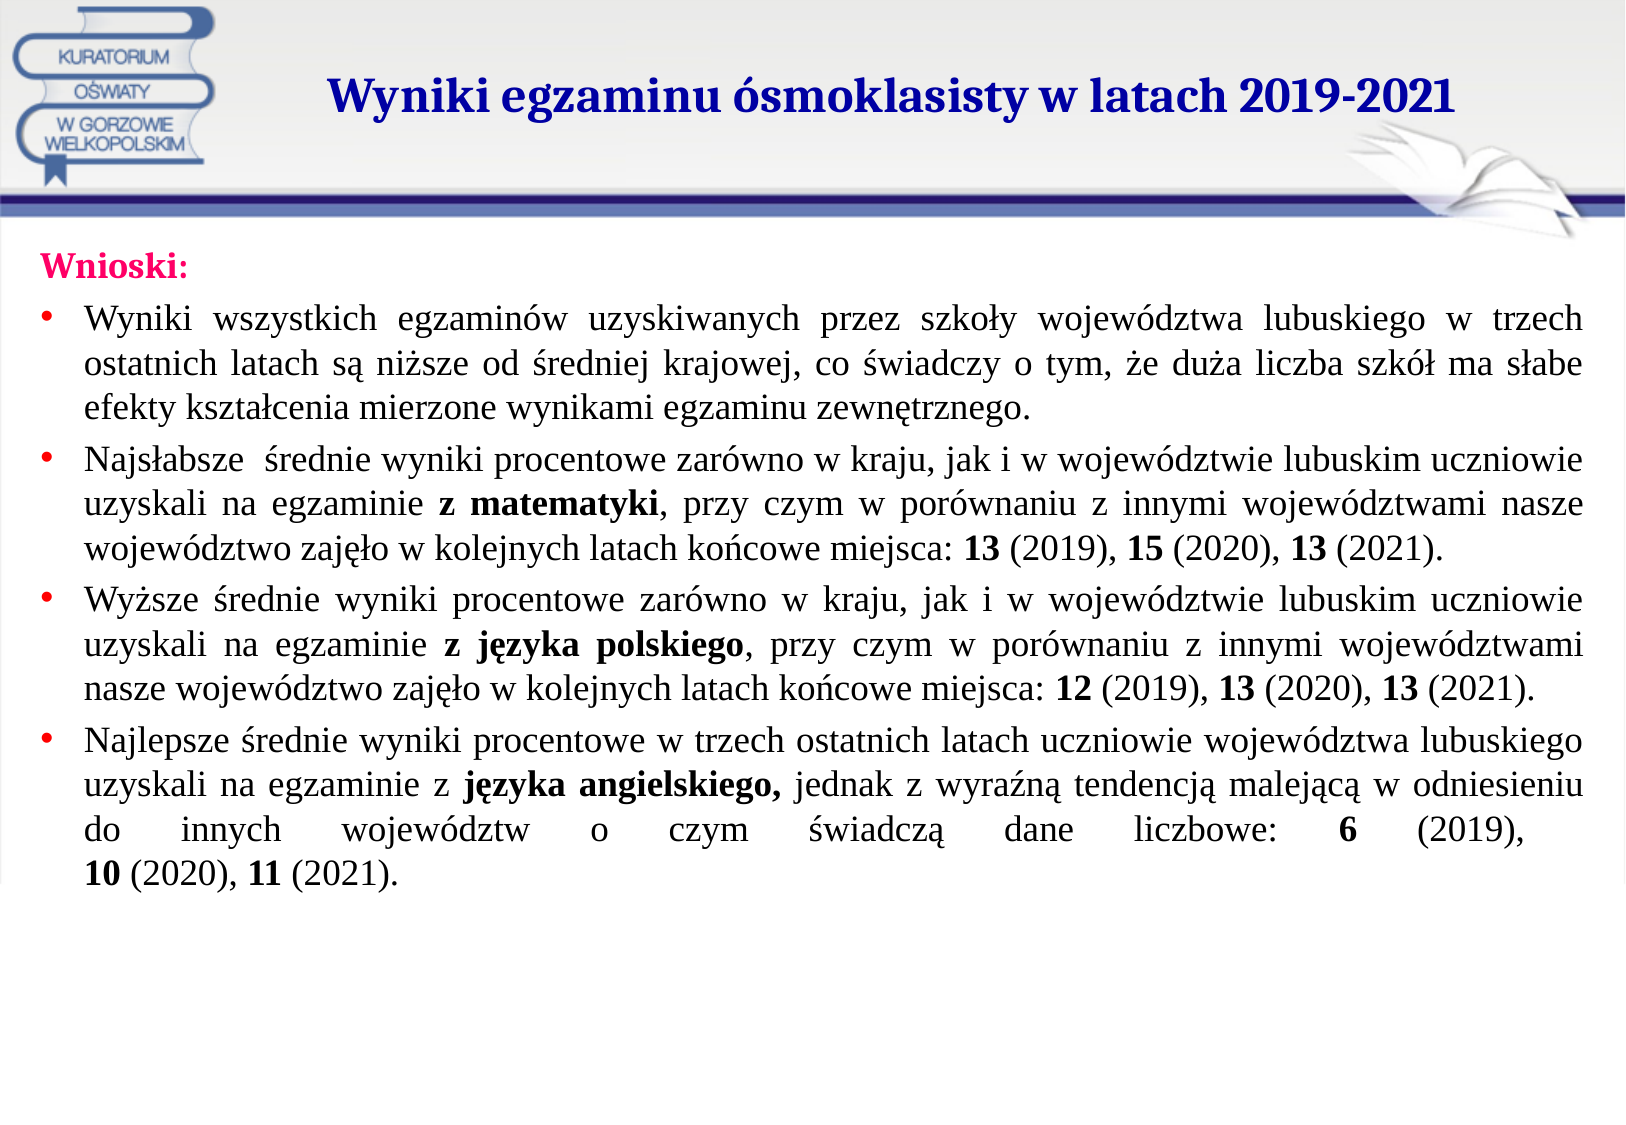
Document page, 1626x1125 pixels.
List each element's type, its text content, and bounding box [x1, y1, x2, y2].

list Wnioski: Wyniki wszystkich egzaminów uzyskiwanych przez szkoły województwa lubuskiego w trzech ostatnich latach są niższe od średniej krajowej, co świadczy o tym, że duża liczba szkół ma słabe efekty kształcenia mierzone wynikami egzaminu zewnętrznego. Najsłabsze średnie wyniki procentowe zarówno w kraju, jak i w województwie lubuskim uczniowie uzyskali na egzaminie z matematyki, przy czym w porównaniu z innymi województwami nasze województwo zajęło w kolejnych latach końcowe miejsca: 13 (2019), 15 (2020), 13 (2021). Wyższe średnie wyniki procentowe zarówno w kraju, jak i w województwie lubuskim uczniowie uzyskali na egzaminie z języka polskiego, przy czym w porównaniu z innymi województwami nasze województwo zajęło w kolejnych latach końcowe miejsca: 12 (2019), 13 (2020), 13 (2021). Najlepsze średnie wyniki procentowe w trzech ostatnich latach uczniowie województwa lubuskiego uzyskali na egzaminie z języka angielskiego, jednak z wyraźną tendencją malejącą w odniesieniu do innych województw o czym świadczą dane liczbowe: 6 (2019), 10 (2020), 11 (2021). [25, 234, 1600, 938]
picture [0, 0, 1626, 1125]
title Wyniki egzaminu ósmoklasisty w latach 2019-2021 [312, 30, 1595, 155]
